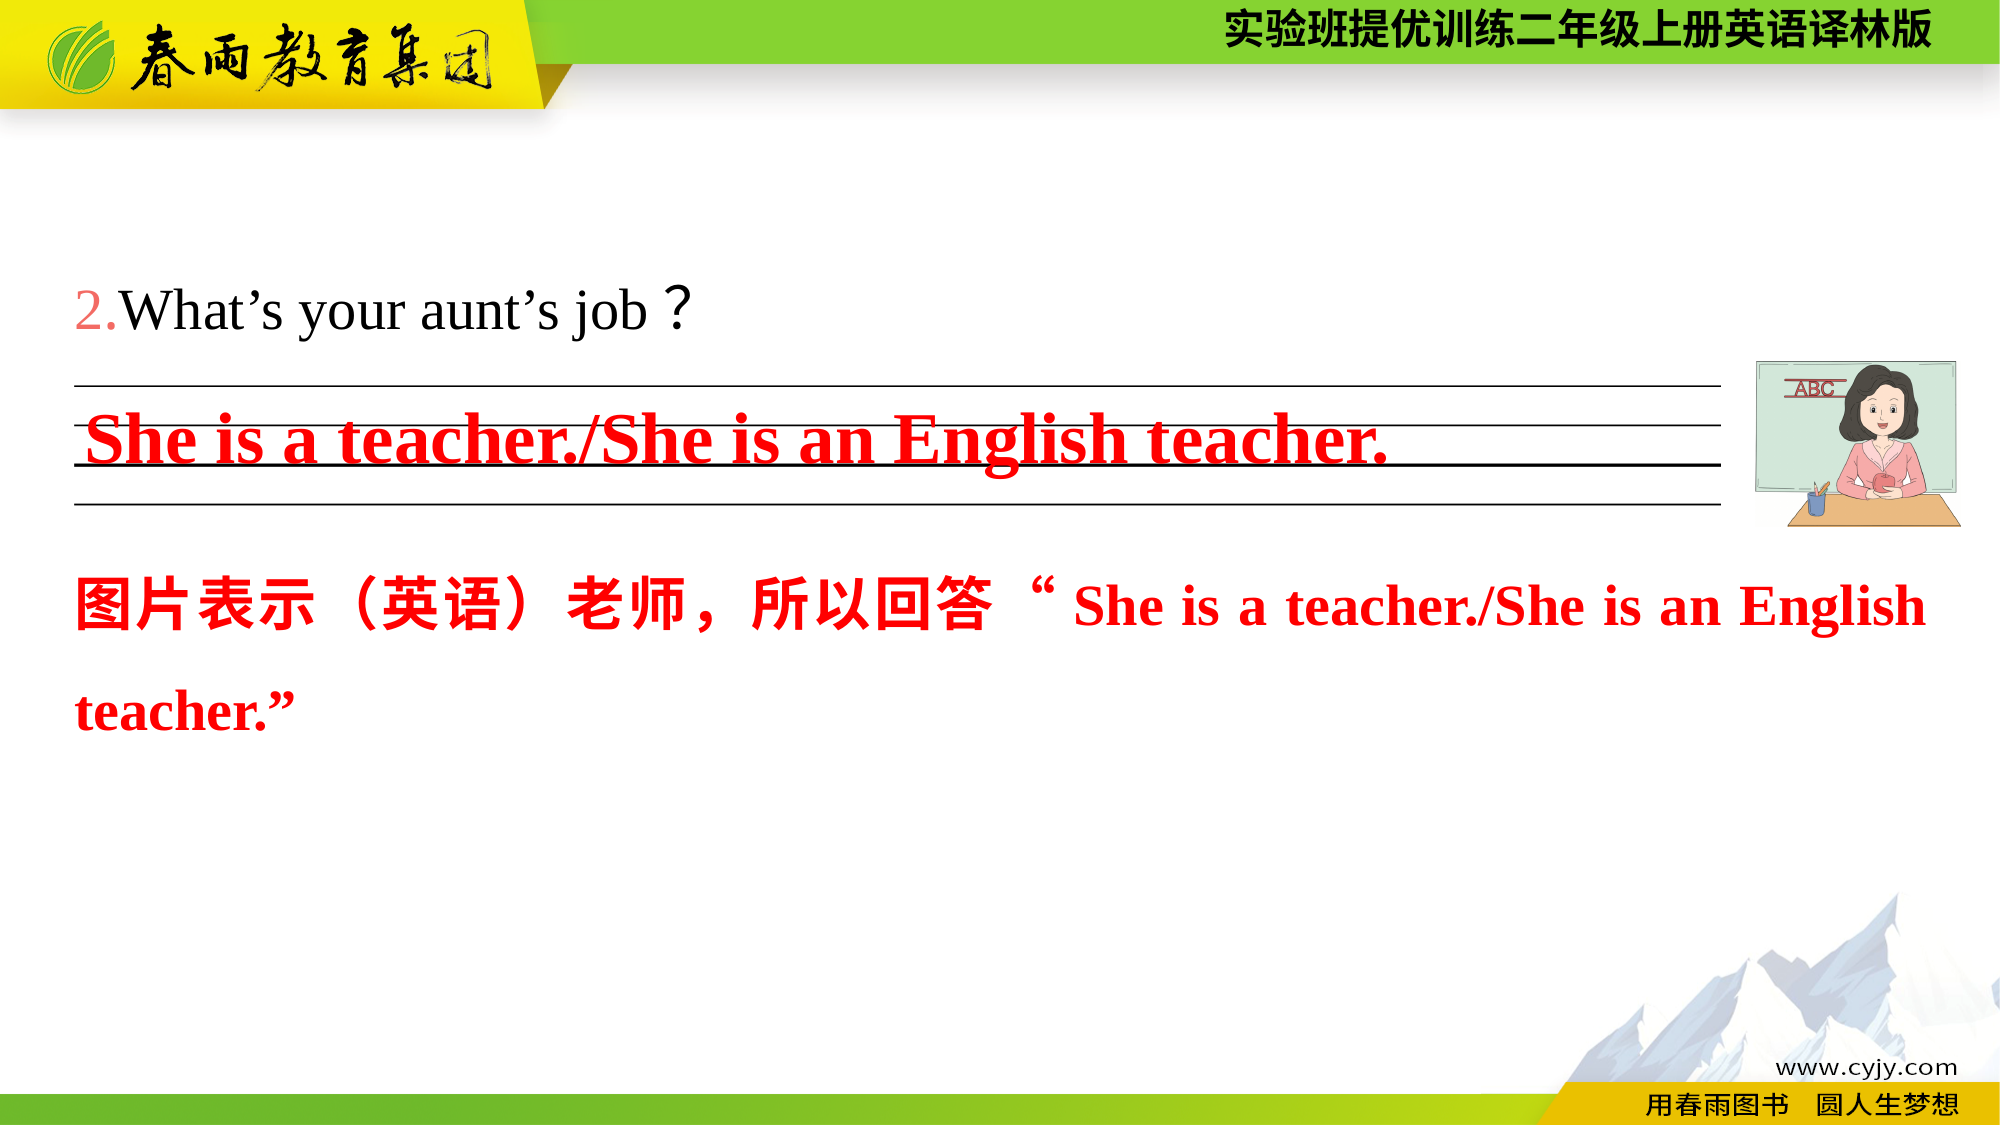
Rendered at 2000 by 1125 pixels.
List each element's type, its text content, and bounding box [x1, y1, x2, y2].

list 2.What’s your aunt’s job？ [59, 228, 1944, 337]
text_box 图片表示（英语）老师，所以回答“She is a teacher./She is an English teacher.” [59, 525, 1944, 750]
picture [0, 0, 2000, 1125]
